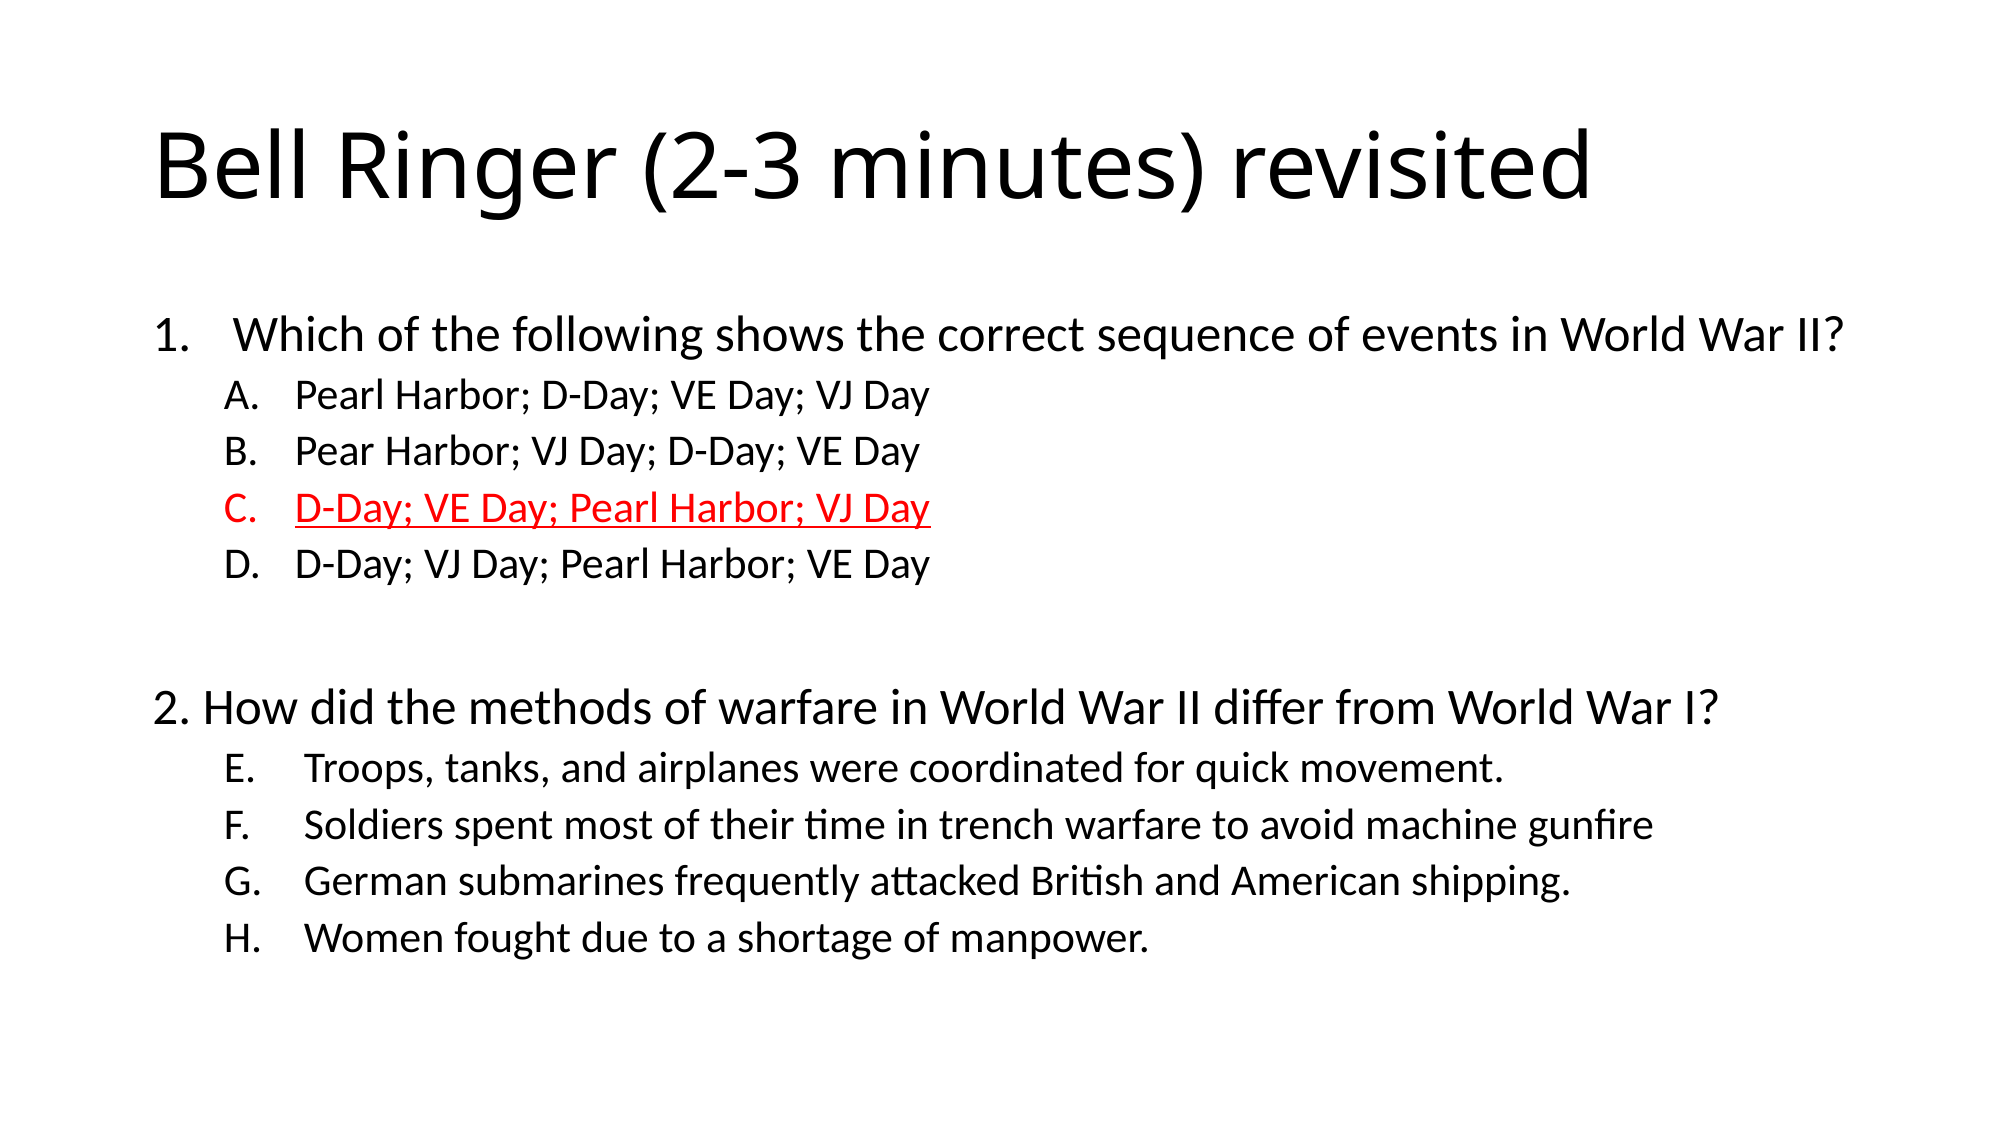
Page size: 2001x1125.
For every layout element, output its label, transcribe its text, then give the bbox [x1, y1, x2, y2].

list Which of the following shows the correct sequence of events in World War II? Pearl Harbor; D-Day; VE Day; VJ Day Pear Harbor; VJ Day; D-Day; VE Day D-Day; VE Day; Pearl Harbor; VJ Day D-Day; VJ Day; Pearl Harbor; VE Day 2. How did the methods of warfare in World War II differ from World War I? Troops, tanks, and airplanes were coordinated for quick movement. Soldiers spent most of their time in trench warfare to avoid machine gunfire German submarines frequently attacked British and American shipping. Women fought due to a shortage of manpower. [137, 299, 1863, 1014]
title Bell Ringer (2-3 minutes) revisited [137, 59, 1863, 278]
